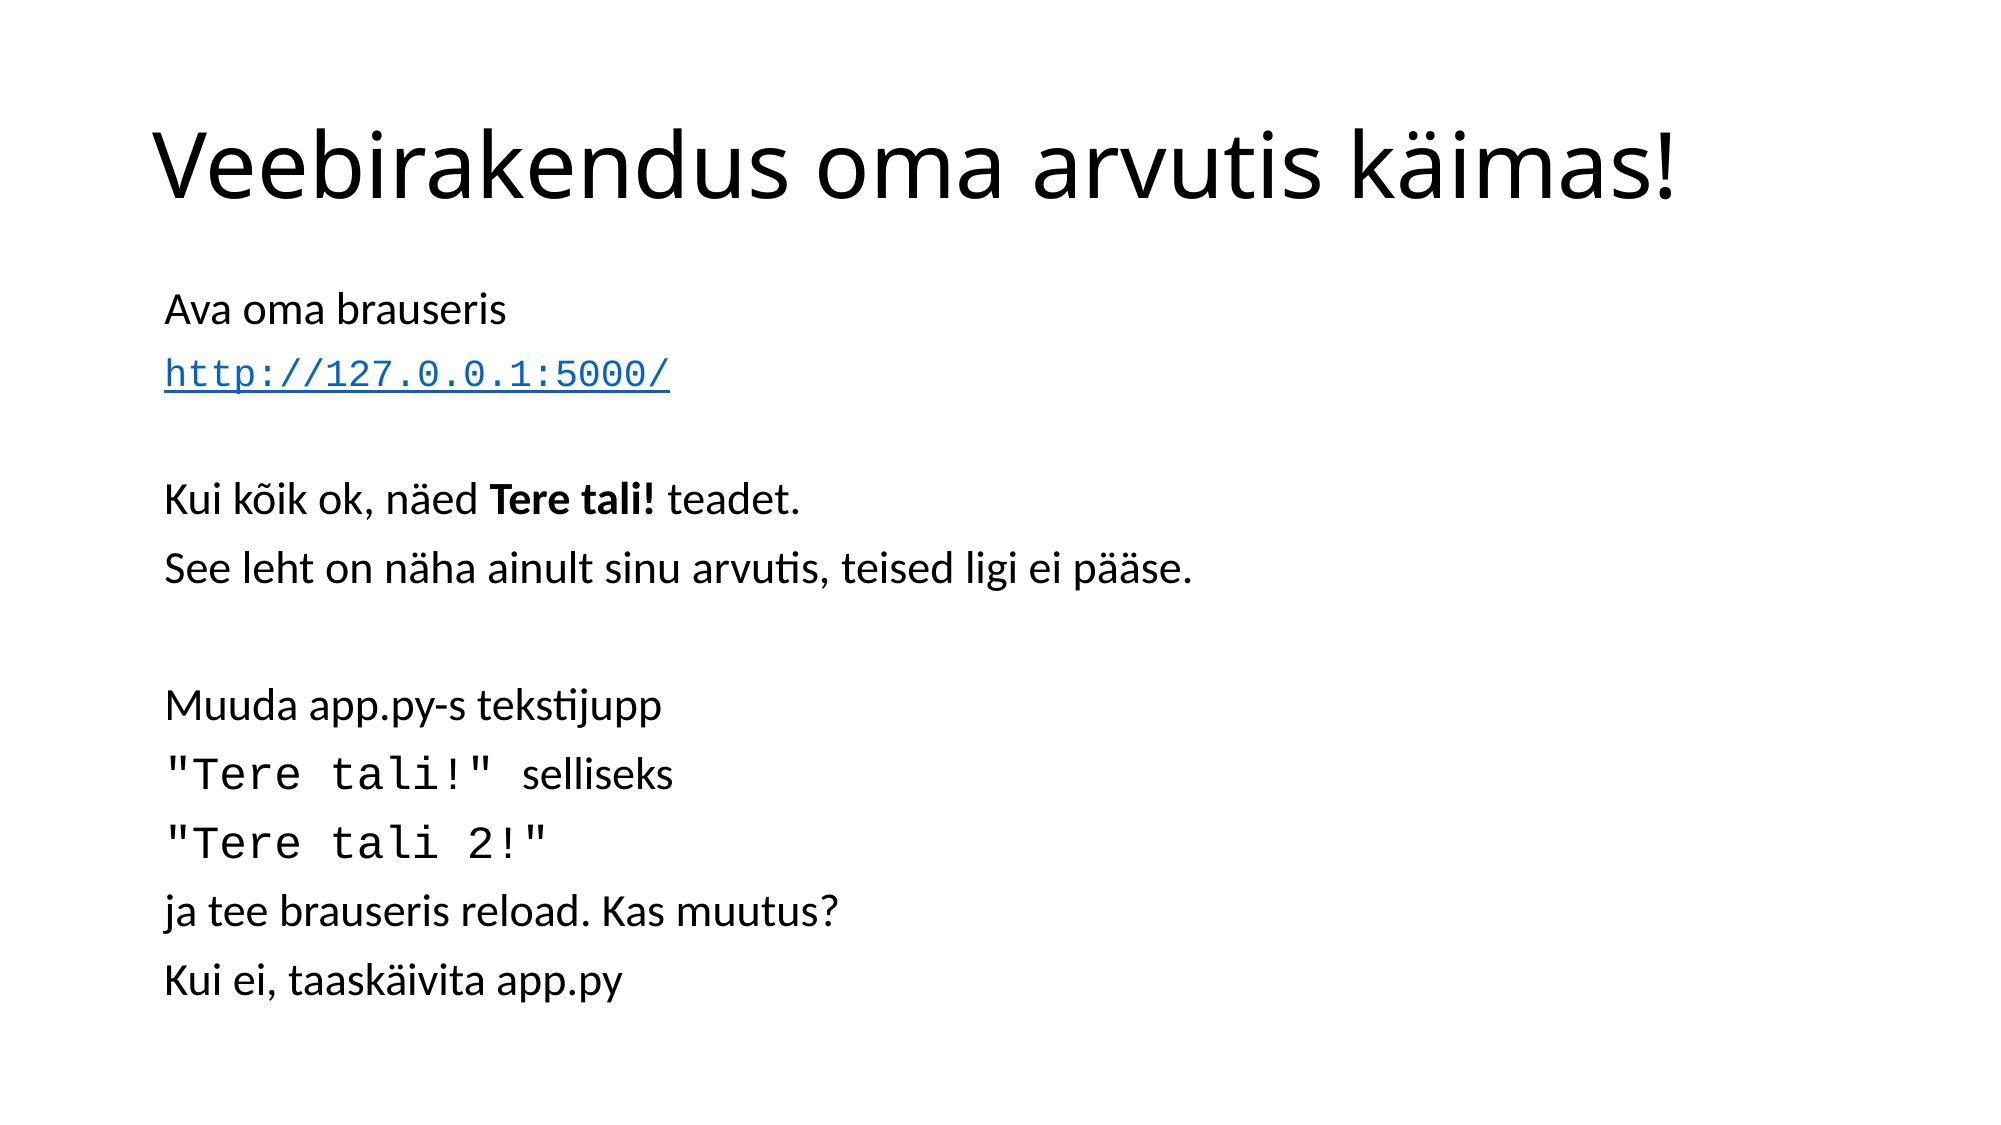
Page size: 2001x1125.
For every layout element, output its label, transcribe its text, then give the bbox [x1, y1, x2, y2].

list Ava oma brauseris http://127.0.0.1:5000/ Kui kõik ok, näed Tere tali! teadet. See leht on näha ainult sinu arvutis, teised ligi ei pääse. Muuda app.py-s tekstijupp "Tere tali!" selliseks "Tere tali 2!" ja tee brauseris reload. Kas muutus? Kui ei, taaskäivita app.py [149, 277, 1539, 1020]
title Veebirakendus oma arvutis käimas! [137, 59, 1863, 278]
